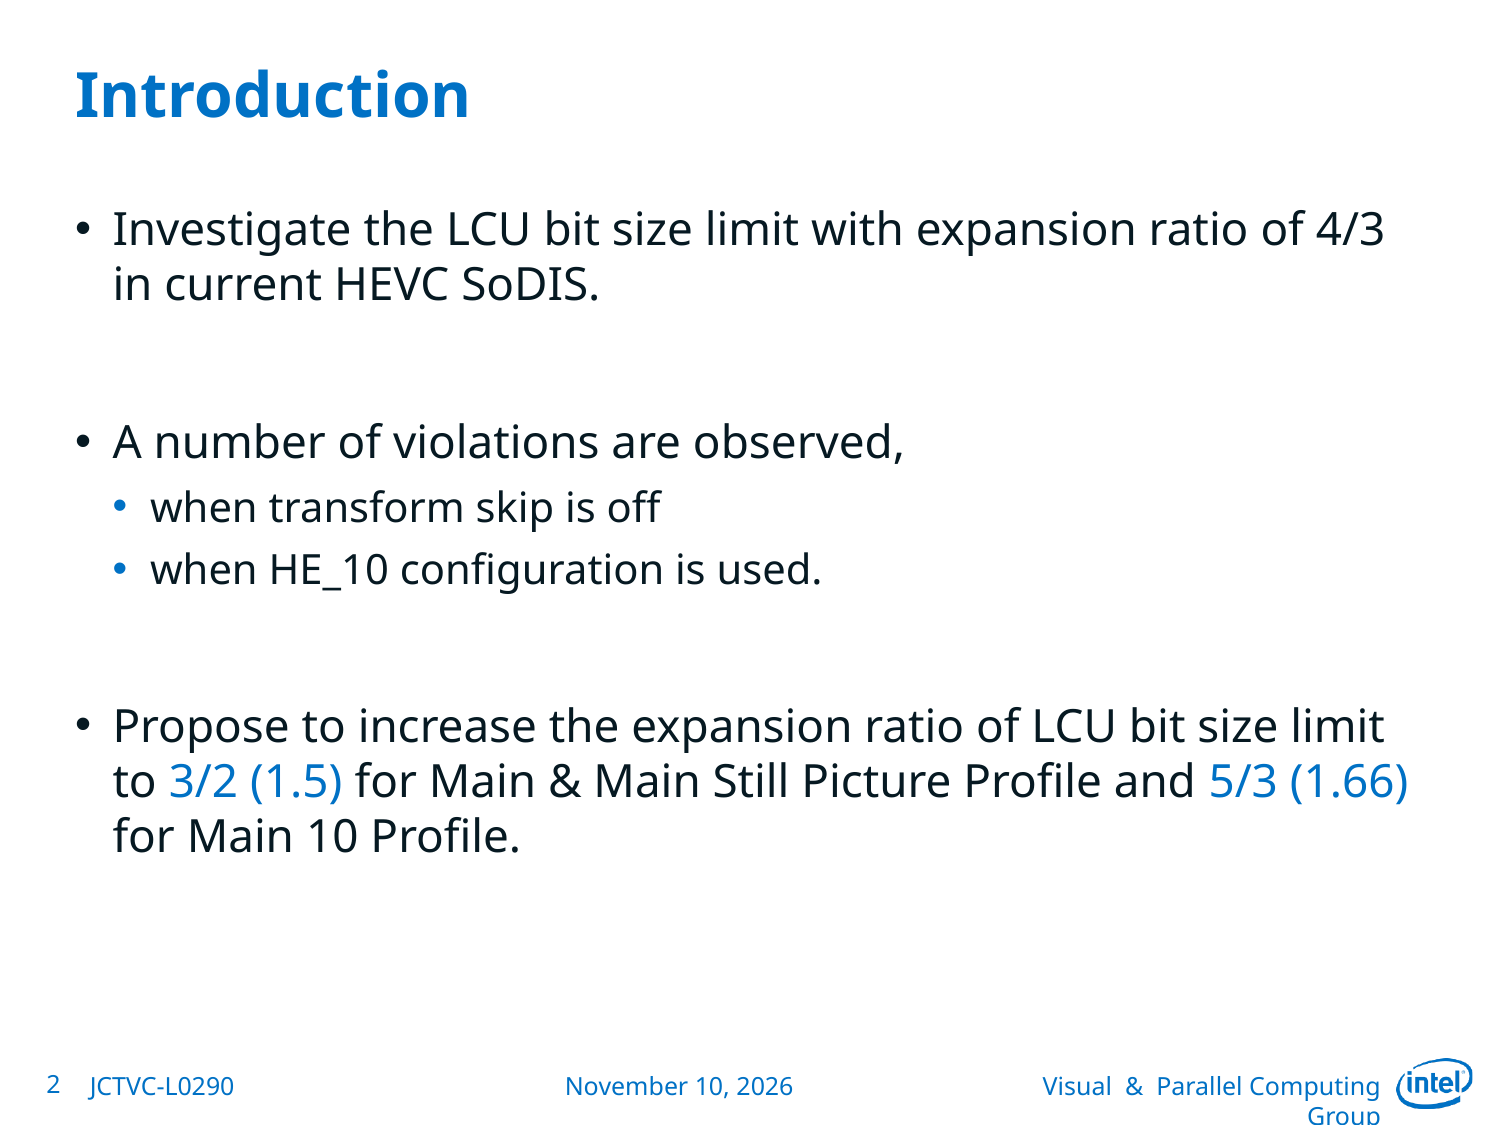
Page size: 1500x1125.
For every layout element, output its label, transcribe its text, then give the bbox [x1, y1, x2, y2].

footer JCTVC-L0290 [75, 1062, 549, 1109]
slide_number 2 [0, 1062, 75, 1109]
list Investigate the LCU bit size limit with expansion ratio of 4/3 in current HEVC SoDIS. A number of violations are observed, when transform skip is off when HE_10 configuration is used. Propose to increase the expansion ratio of LCU bit size limit to 3/2 (1.5) for Main & Main Still Picture Profile and 5/3 (1.66) for Main 10 Profile. [75, 200, 1425, 975]
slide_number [549, 1062, 844, 1109]
picture [1396, 1058, 1473, 1109]
title Introduction [75, 67, 1425, 175]
